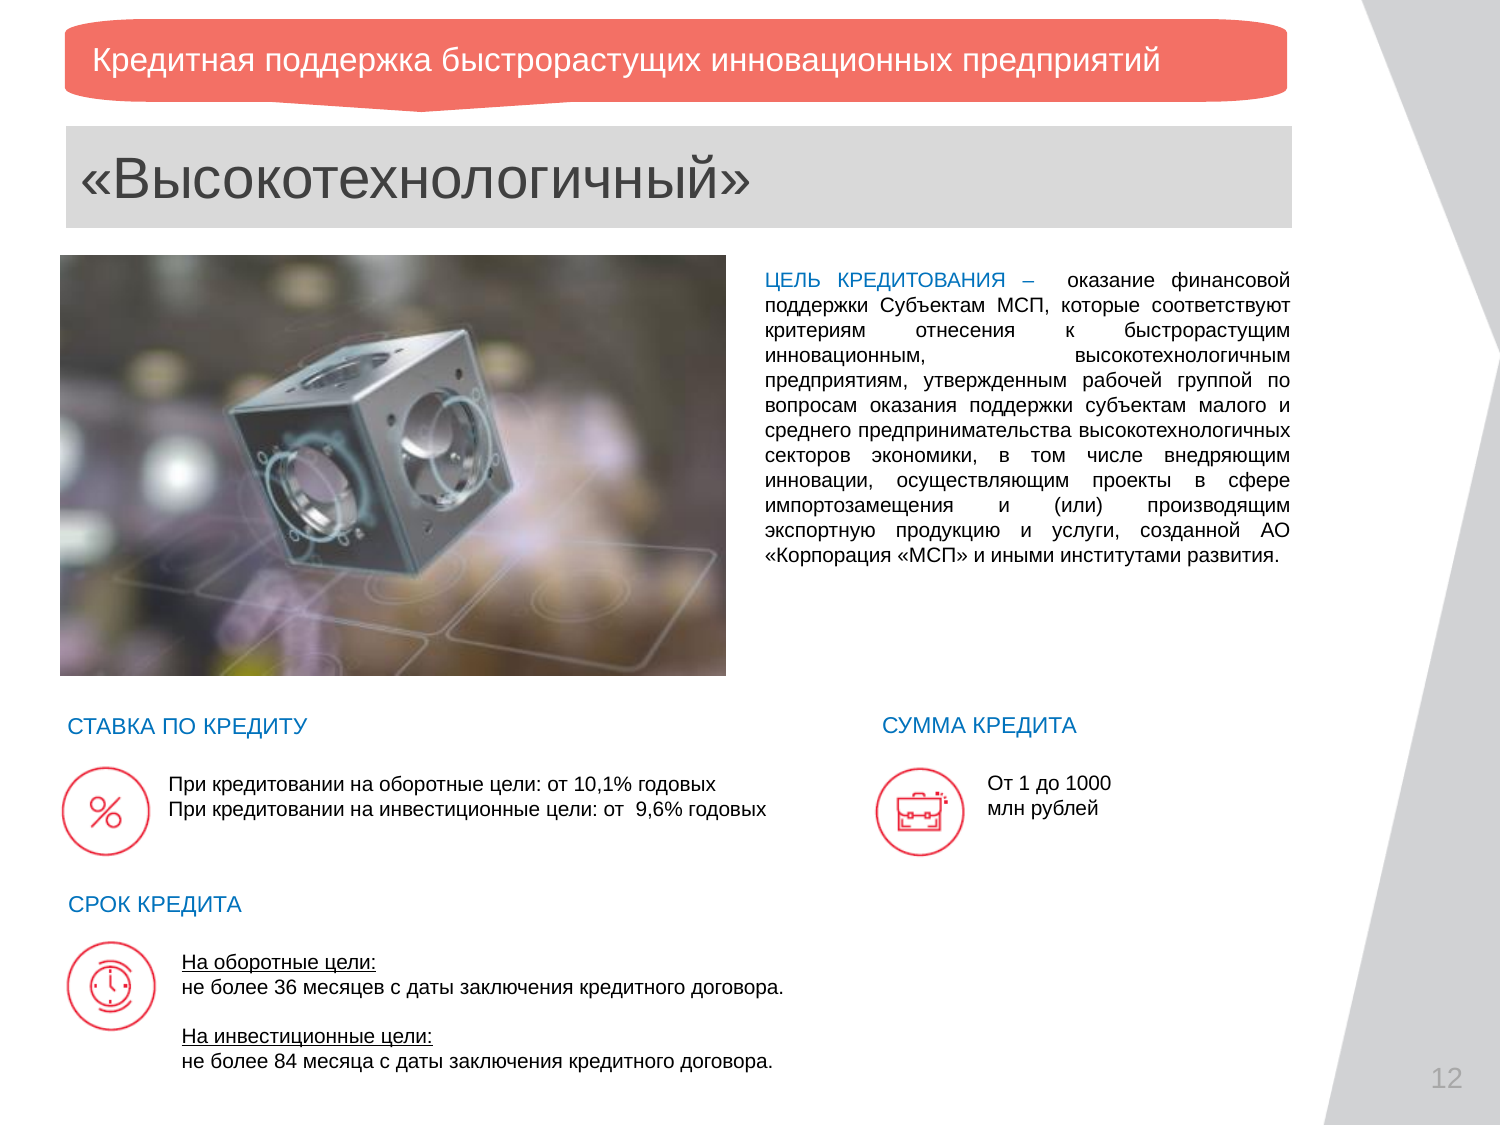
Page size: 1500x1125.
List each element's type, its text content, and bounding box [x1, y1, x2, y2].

text_box СТАВКА ПО КРЕДИТУ [52, 704, 323, 747]
text_box На оборотные цели: не более 36 месяцев с даты заключения кредитного договора. На инвестиционные цели: не более 84 месяца с даты заключения кредитного договора. [166, 940, 800, 1081]
text_box При кредитовании на оборотные цели: от 10,1% годовых При кредитовании на инвестиционные цели: от 9,6% годовых [162, 763, 782, 853]
table_header «Высокотехнологичный» [66, 126, 1292, 228]
text_box ЦЕЛЬ КРЕДИТОВАНИЯ – оказание финансовой поддержки Субъектам МСП, которые соответствуют критериям отнесения к быстрорастущим инновационным, высокотехнологичным предприятиям, утвержденным рабочей группой по вопросам оказания поддержки субъектам малого и среднего предпринимательства высокотехнологичных секторов экономики, в том числе внедряющим инновации, осуществляющим проекты в сфере импортозамещения и (или) производящим экспортную продукцию и услуги, созданной АО «Корпорация «МСП» и иными институтами развития. [750, 259, 1306, 574]
picture [0, 0, 1500, 1125]
text_box Кредитная поддержка быстрорастущих инновационных предприятий [62, 16, 1290, 115]
text_box От 1 до 1000 млн рублей [972, 762, 1127, 828]
text_box СРОК КРЕДИТА [53, 881, 257, 924]
text_box СУММА КРЕДИТА [867, 703, 1092, 746]
slide_number 12 [1128, 1046, 1478, 1107]
